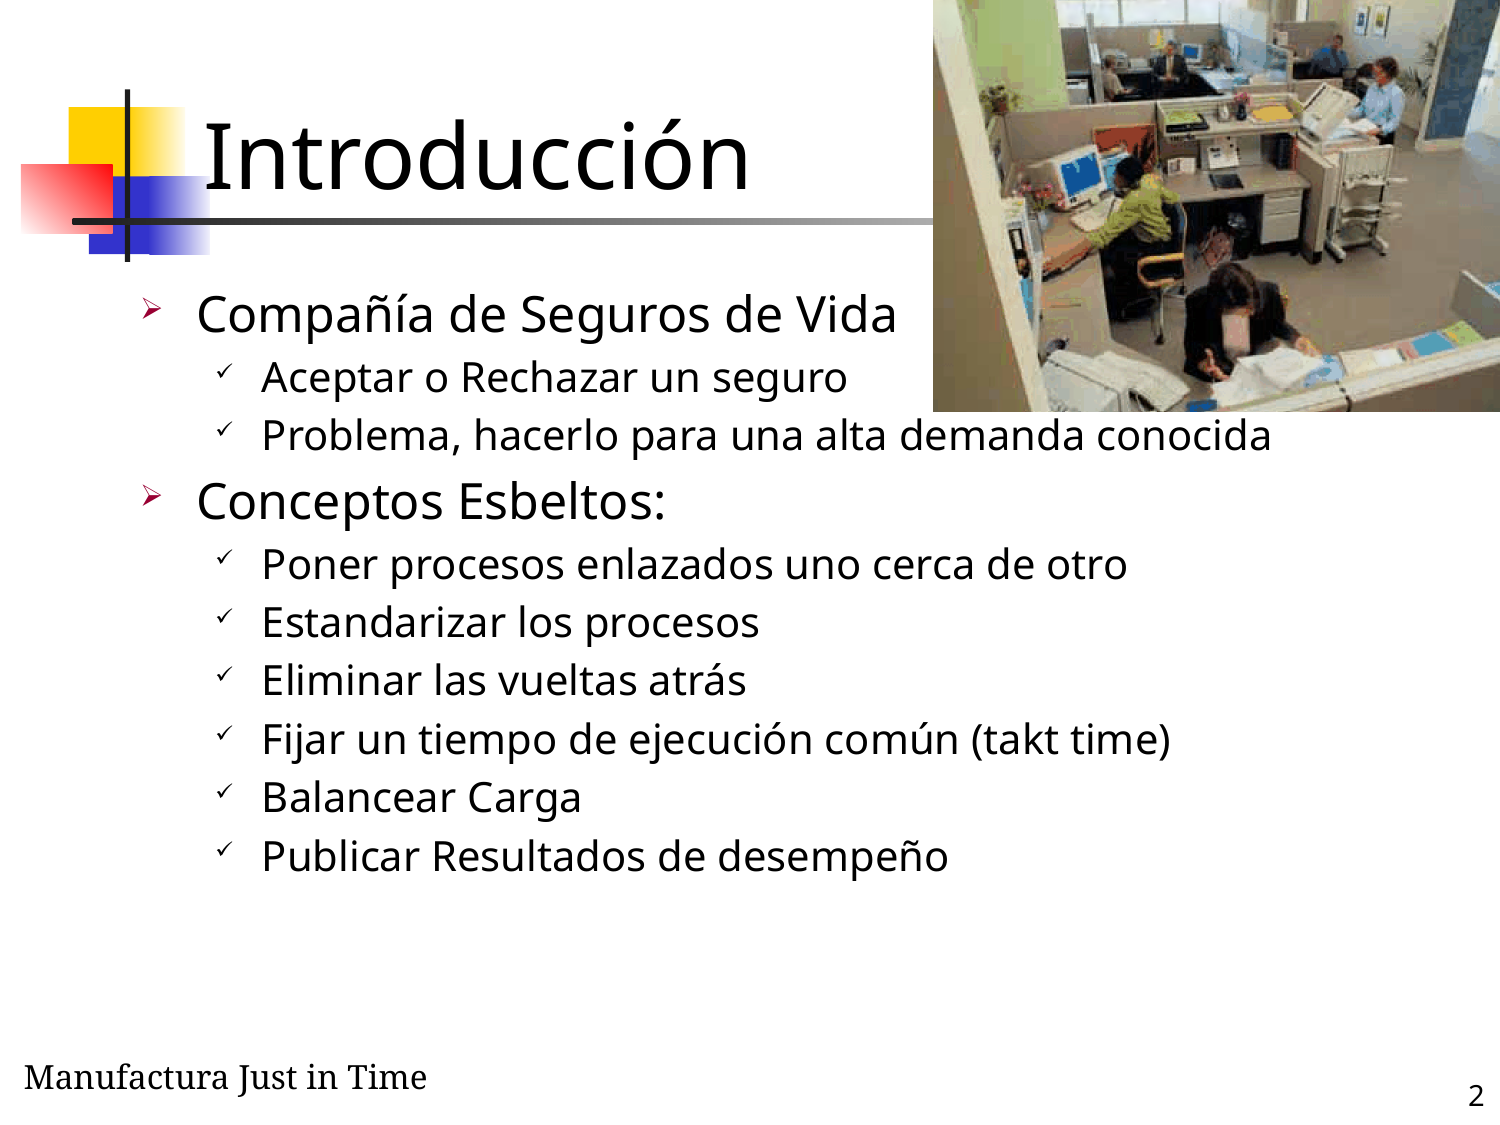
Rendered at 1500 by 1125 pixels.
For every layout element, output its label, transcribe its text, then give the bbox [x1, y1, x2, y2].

list Compañía de Seguros de Vida Aceptar o Rechazar un seguro Problema, hacerlo para una alta demanda conocida Conceptos Esbeltos: Poner procesos enlazados uno cerca de otro Estandarizar los procesos Eliminar las vueltas atrás Fijar un tiempo de ejecución común (takt time) Balancear Carga Publicar Resultados de desempeño [124, 274, 1401, 1007]
title Introducción [188, 27, 927, 216]
slide_number 2 [1187, 1049, 1500, 1125]
picture [932, 0, 1500, 413]
